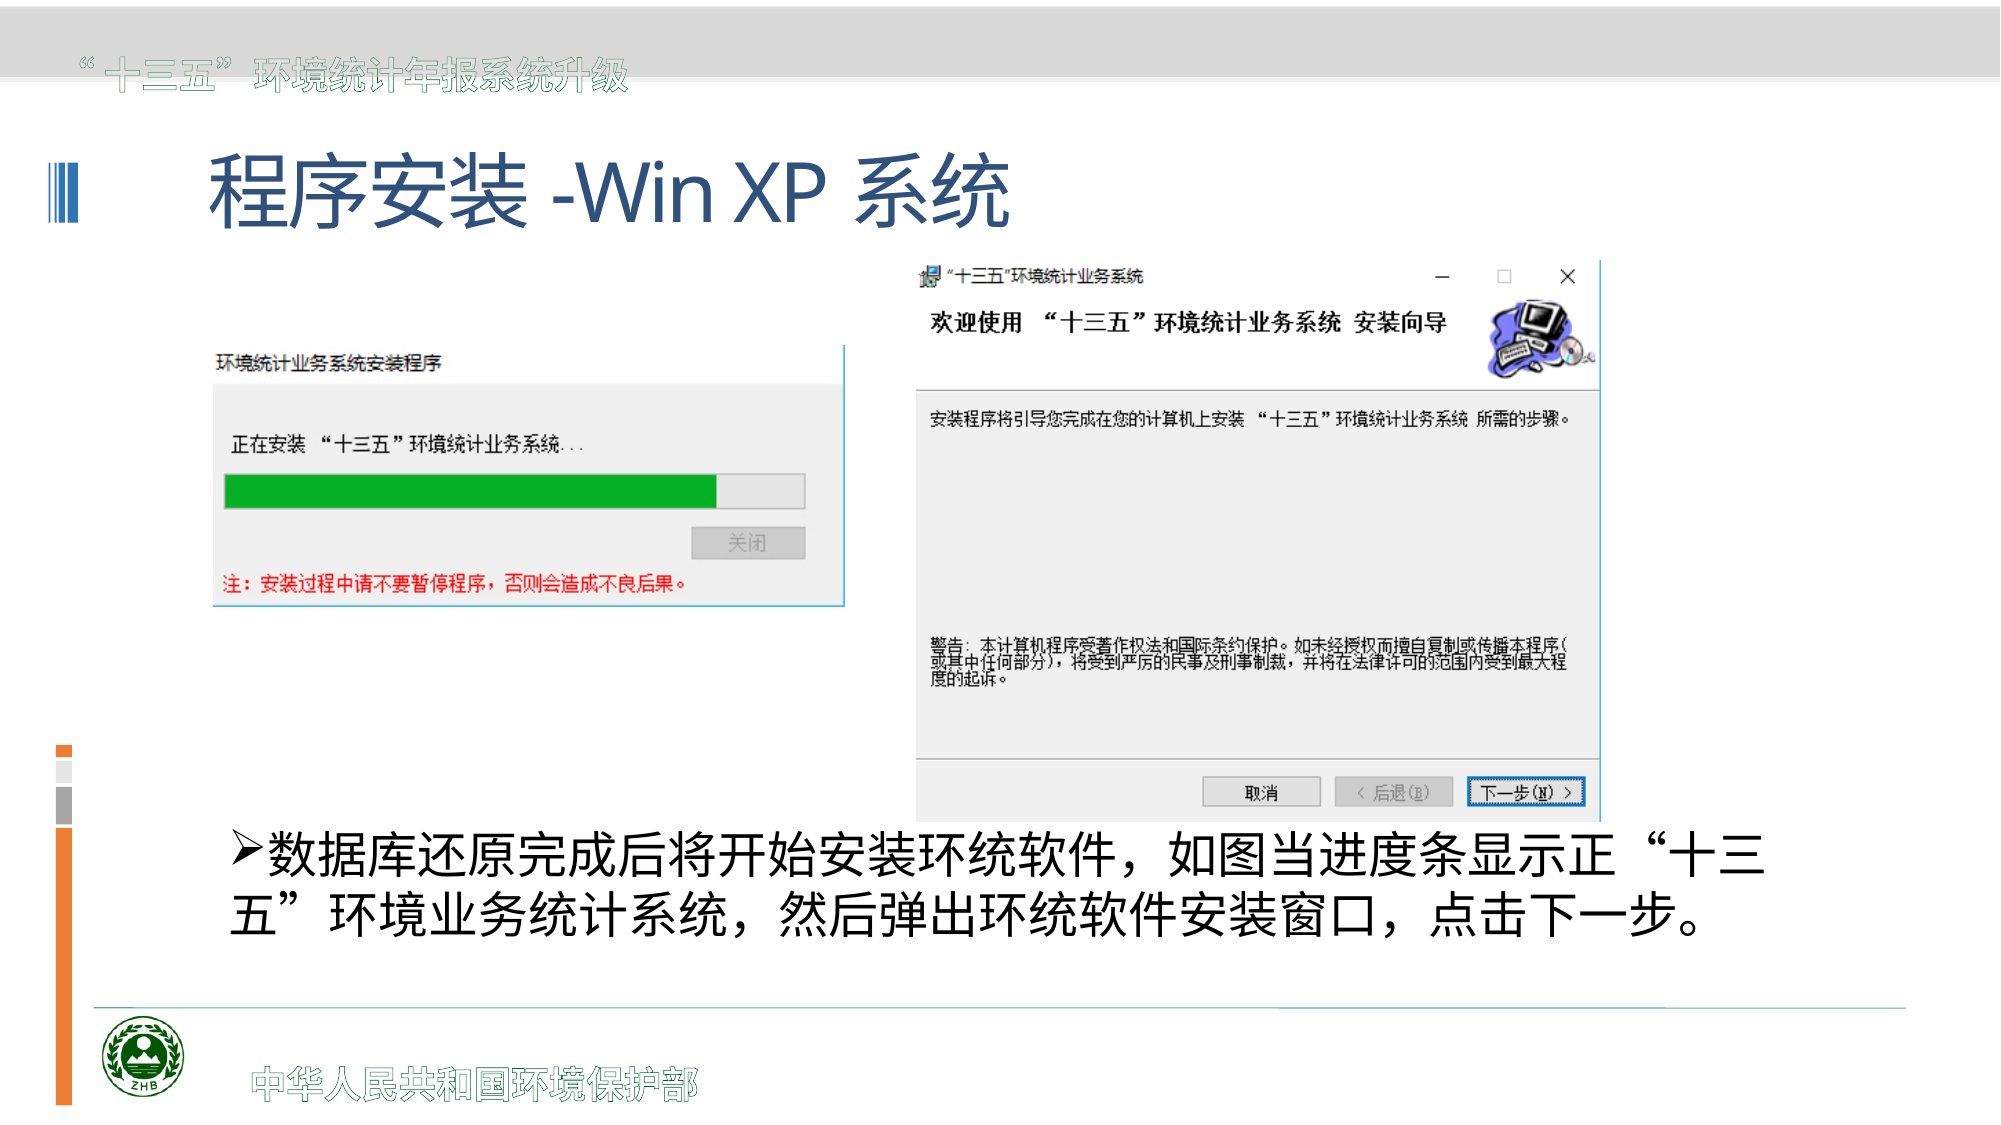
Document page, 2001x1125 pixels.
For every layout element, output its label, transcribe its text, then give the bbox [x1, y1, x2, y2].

picture [93, 1007, 188, 1106]
picture [213, 345, 845, 607]
text_box 数据库还原完成后将开始安装环统软件，如图当进度条显示正“十三五”环境业务统计系统，然后弹出环统软件安装窗口，点击下一步。 [213, 816, 1842, 951]
picture [916, 260, 1601, 822]
text_box 程序安装-Win XP系统 [192, 131, 1080, 261]
